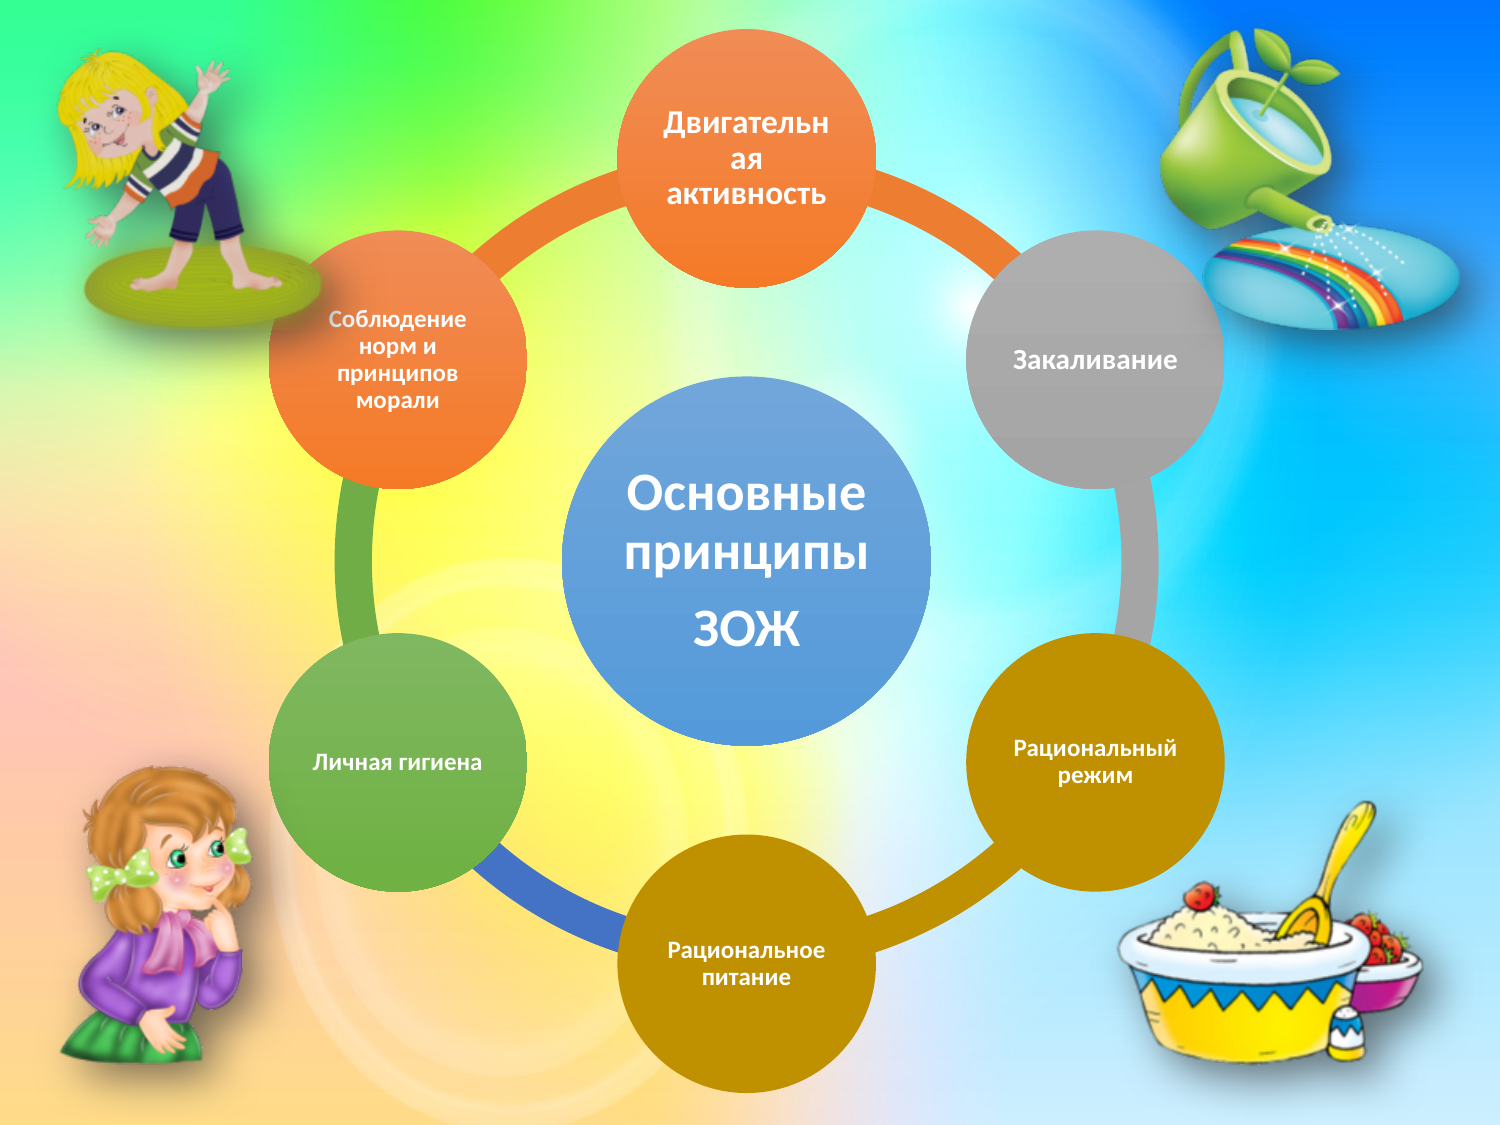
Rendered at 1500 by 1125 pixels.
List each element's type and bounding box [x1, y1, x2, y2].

text_box [59, 28, 1435, 1094]
picture [0, 0, 1500, 1125]
